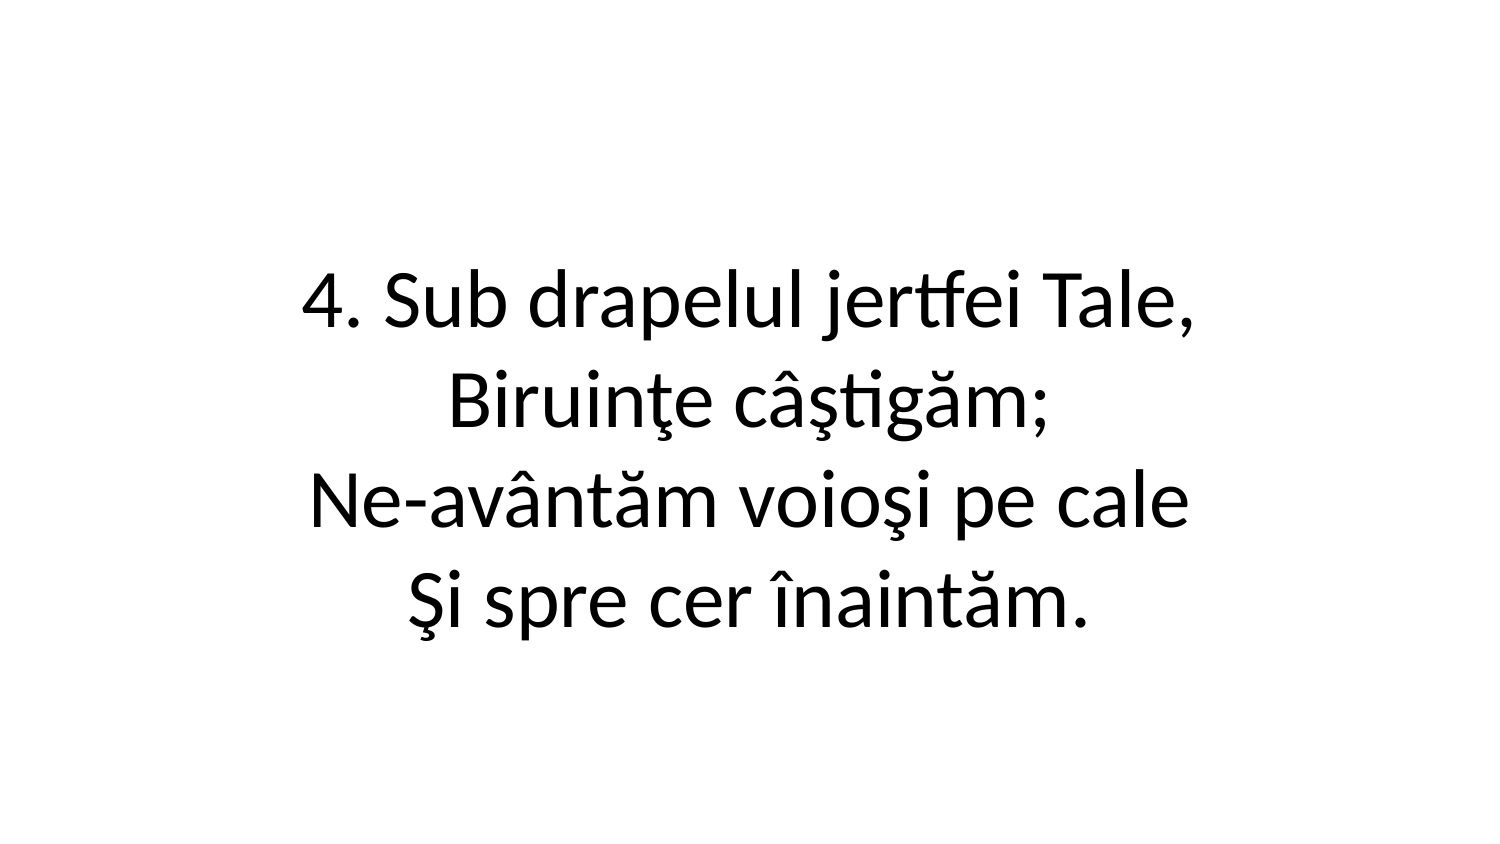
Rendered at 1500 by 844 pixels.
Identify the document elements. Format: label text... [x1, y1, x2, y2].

text_box 4. Sub drapelul jertfei Tale, Biruinţe câştigăm; Ne-avântăm voioşi pe cale Şi spre cer înaintăm. [286, 192, 1214, 652]
